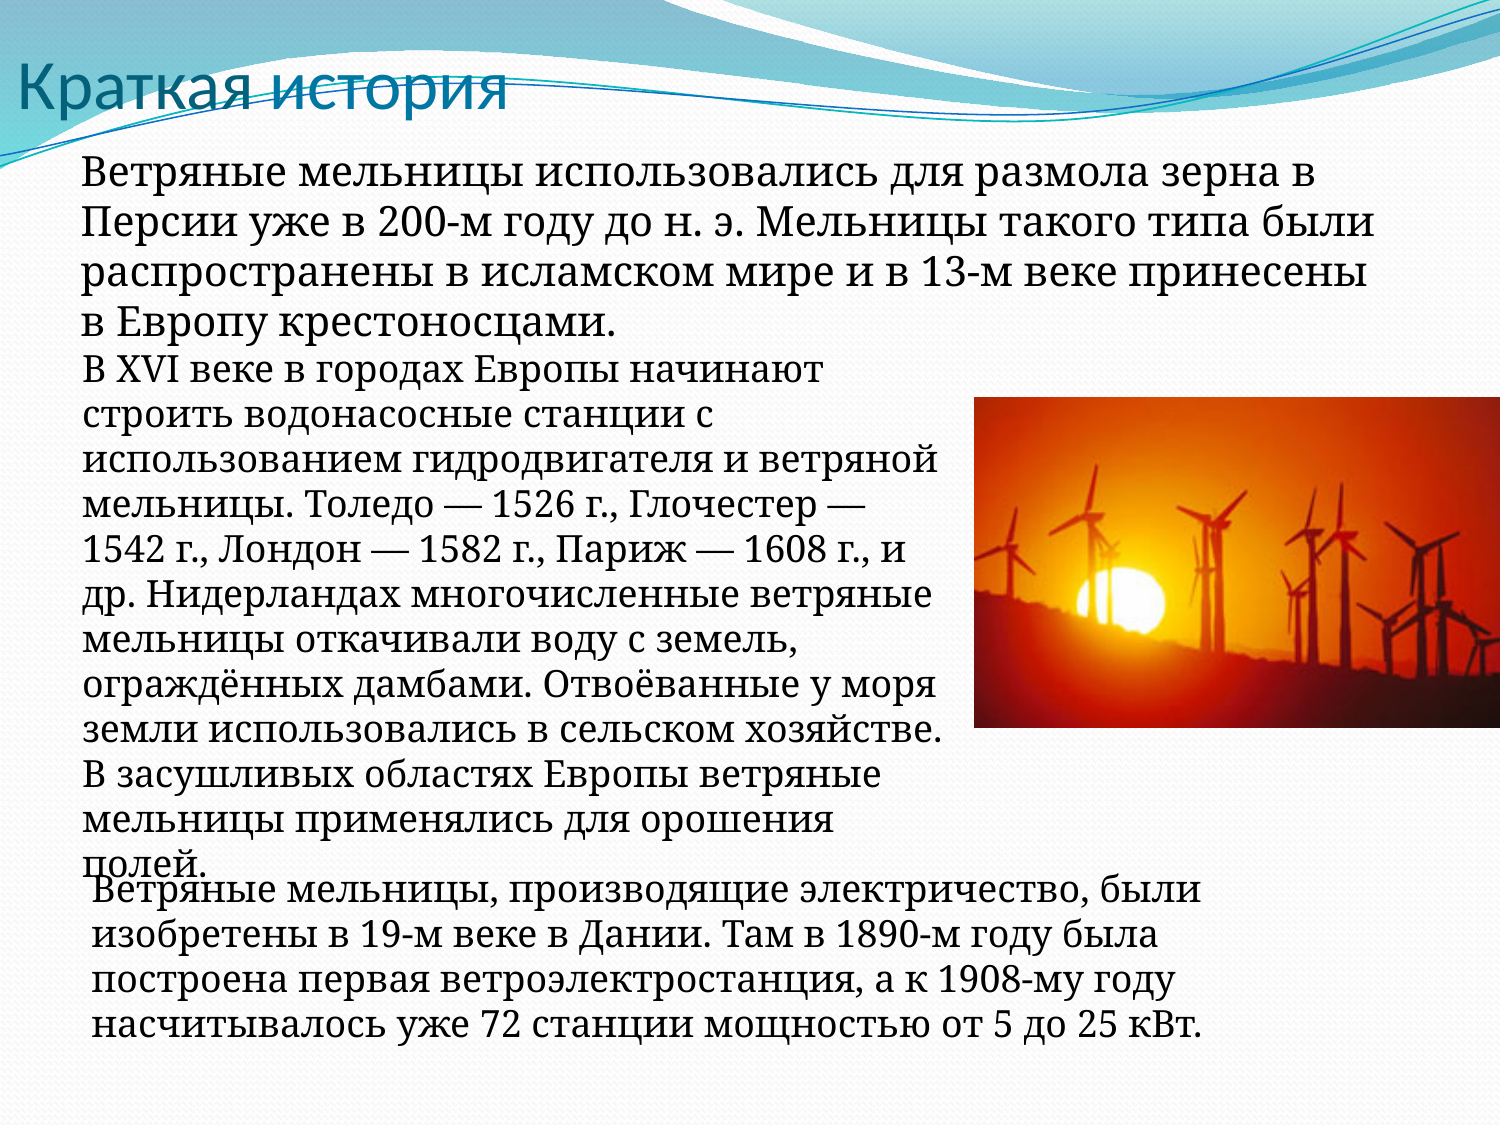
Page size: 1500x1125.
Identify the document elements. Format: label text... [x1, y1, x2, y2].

text_box Ветряные мельницы, производящие электричество, были изобретены в 19-м веке в Дании. Там в 1890-м году была построена первая ветроэлектростанция, а к 1908-му году насчитывалось уже 72 станции мощностью от 5 до 25 кВт. [76, 857, 1382, 1098]
text_box В XVI веке в городах Европы начинают строить водонасосные станции с использованием гидродвигателя и ветряной мельницы. Толедо — 1526 г., Глочестер — 1542 г., Лондон — 1582 г., Париж — 1608 г., и др. Нидерландах многочисленные ветряные мельницы откачивали воду с земель, ограждённых дамбами. Отвоёванные у моря земли использовались в сельском хозяйстве. В засушливых областях Европы ветряные мельницы применялись для орошения полей. [67, 337, 963, 938]
title Краткая история [17, 30, 906, 124]
picture [974, 396, 1500, 729]
list Ветряные мельницы использовались для размола зерна в Персии уже в 200-м году до н. э. Мельницы такого типа были распространены в исламском мире и в 13-м веке принесены в Европу крестоносцами. [65, 137, 1416, 362]
